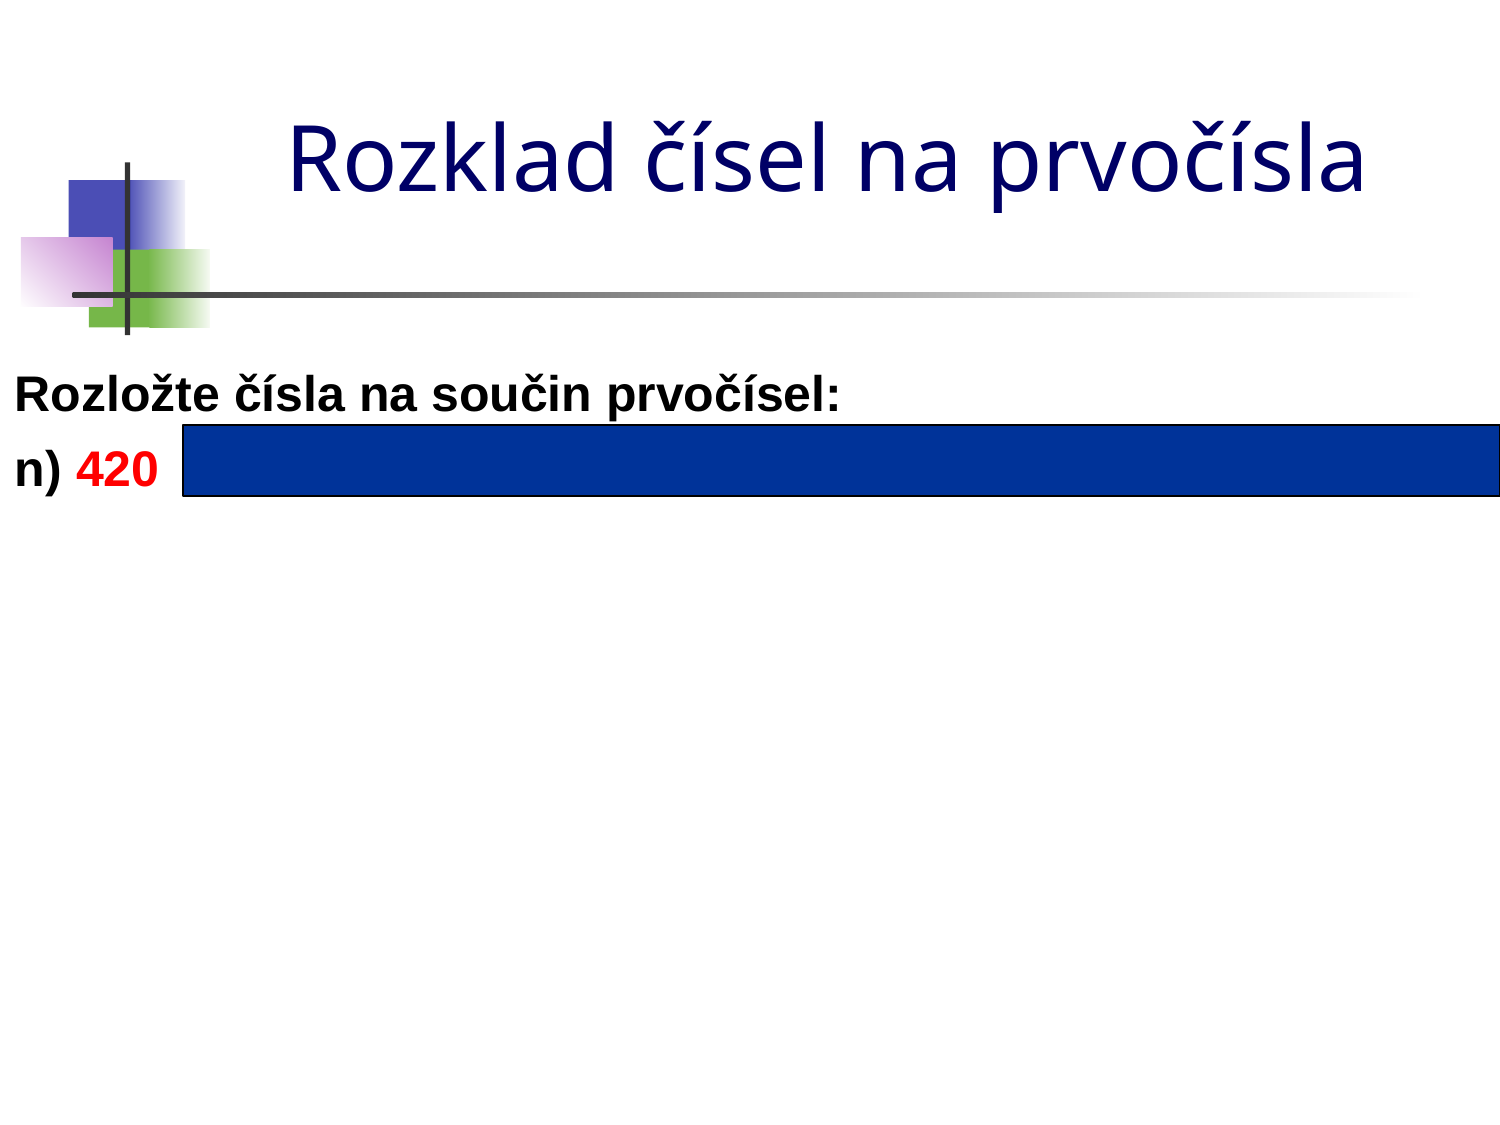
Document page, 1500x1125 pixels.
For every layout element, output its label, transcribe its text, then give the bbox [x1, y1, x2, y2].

title Rozklad čísel na prvočísla [188, 34, 1468, 276]
text_box = 2 ∙ 2 ∙ 3 ∙ 5 ∙ 7 [183, 496, 632, 505]
text_box [183, 425, 1500, 496]
text_box Rozložte čísla na součin prvočísel: [0, 354, 1022, 429]
text_box n) 420 [0, 429, 183, 505]
